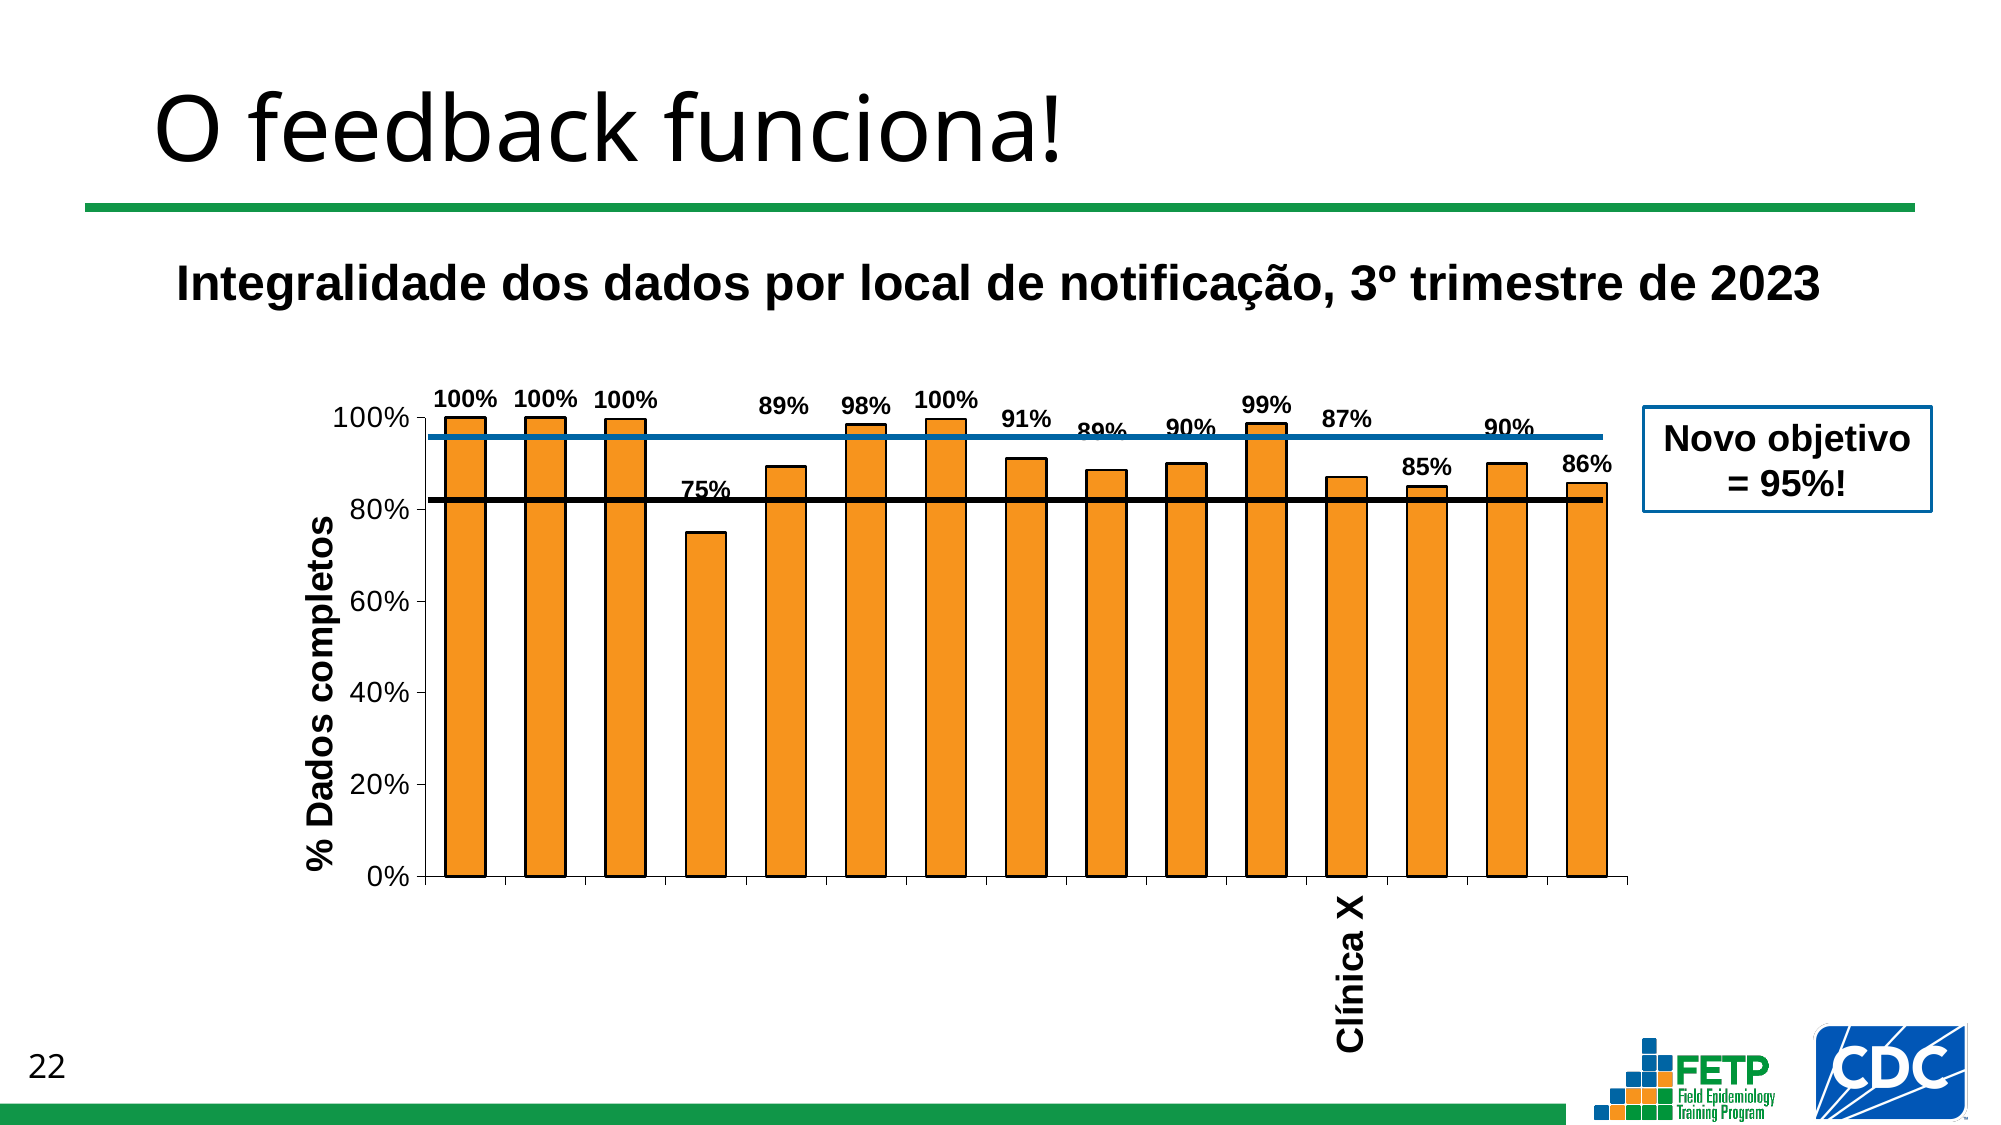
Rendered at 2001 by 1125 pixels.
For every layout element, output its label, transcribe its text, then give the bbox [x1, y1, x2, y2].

title O feedback funciona! [137, 75, 1863, 207]
chart [261, 257, 1644, 1043]
text_box Novo objetivo = 95%! [1644, 407, 1932, 512]
text_box Integralidade dos dados por local de notificação, 3º trimestre de 2023 [137, 243, 1863, 345]
text_box Clínica X [1317, 1043, 1378, 1075]
picture [1594, 1038, 1775, 1122]
picture [1813, 1023, 1968, 1122]
